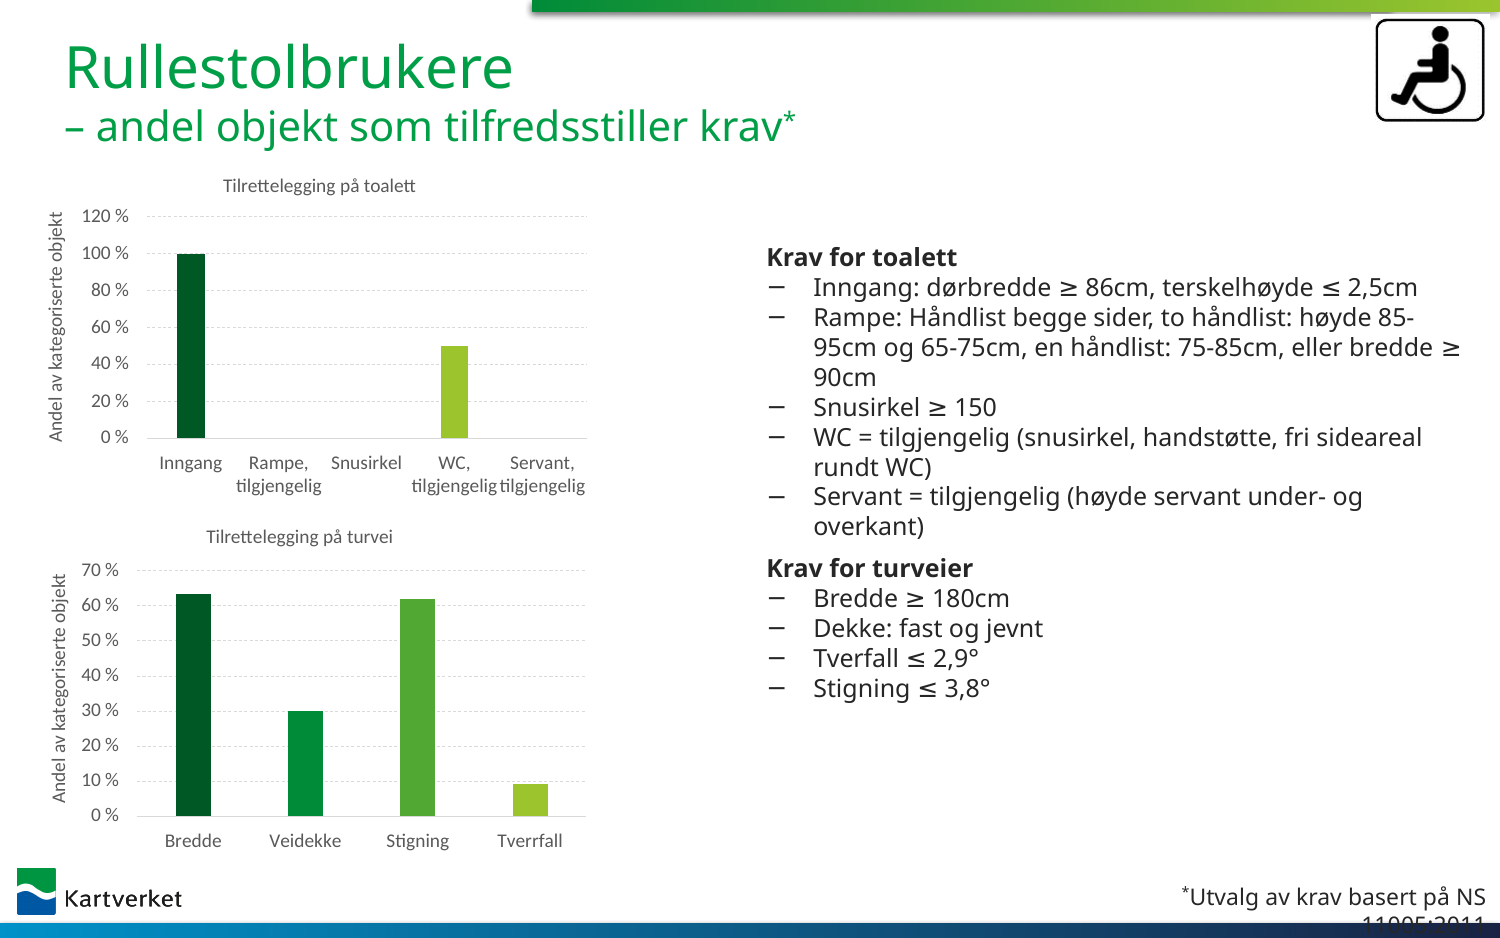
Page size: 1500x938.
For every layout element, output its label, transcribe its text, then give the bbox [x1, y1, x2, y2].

text_box Rullestolbrukere – andel objekt som tilfredsstiller krav* [49, 14, 1431, 158]
text_box *Utvalg av krav basert på NS 11005:2011 [1068, 873, 1500, 938]
picture [1371, 13, 1491, 127]
text_box Krav for toalett Inngang: dørbredde ≥ 86cm, terskelhøyde ≤ 2,5cm Rampe: Håndlist begge sider, to håndlist: høyde 85-95cm og 65-75cm, en håndlist: 75-85cm, eller bredde ≥ 90cm Snusirkel ≥ 150 WC = tilgjengelig (snusirkel, handstøtte, fri sideareal rundt WC) Servant = tilgjengelig (høyde servant under- og overkant) [751, 234, 1483, 545]
picture [41, 520, 598, 859]
picture [41, 166, 598, 505]
text_box Krav for turveier Bredde ≥ 180cm Dekke: fast og jevnt Tverfall ≤ 2,9° Stigning ≤ 3,8° [751, 545, 1483, 710]
